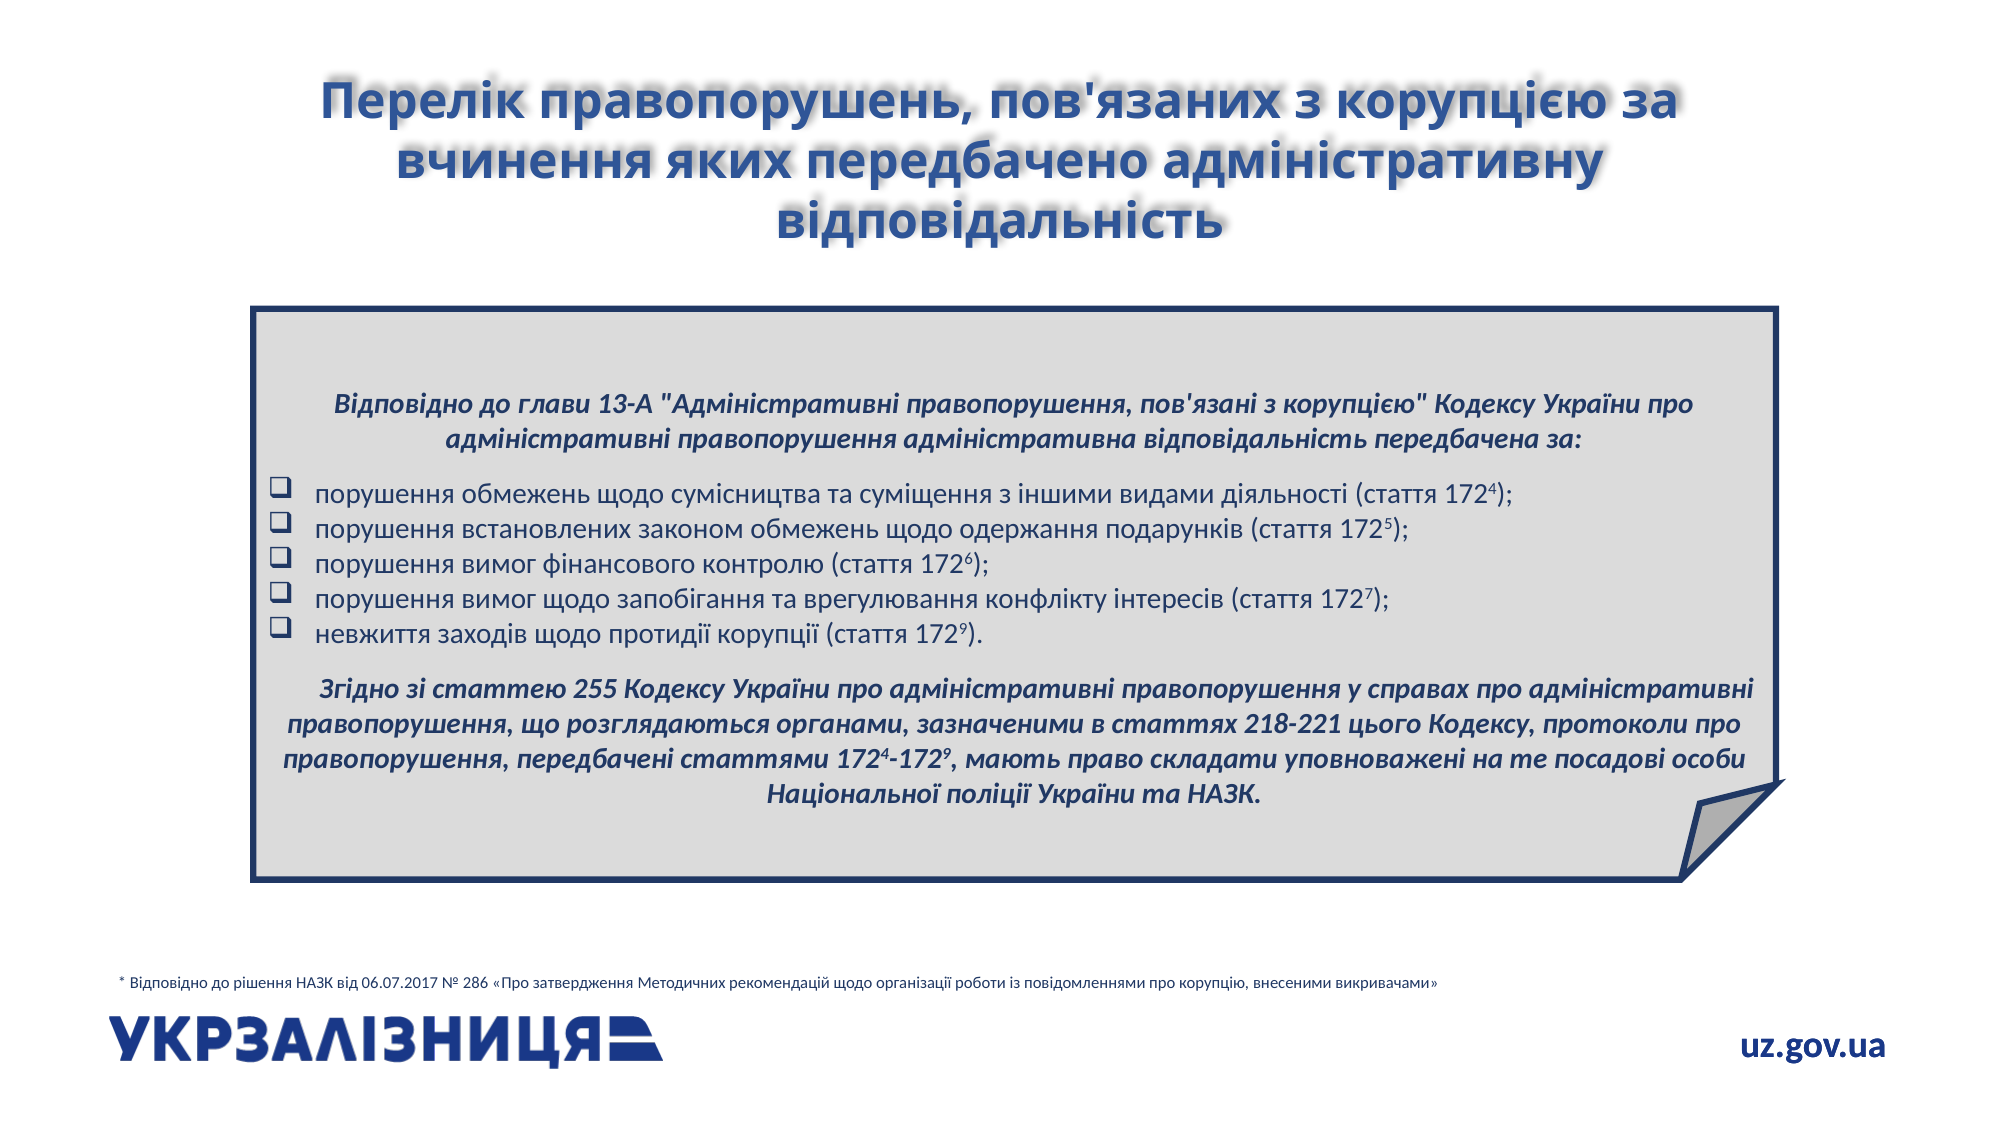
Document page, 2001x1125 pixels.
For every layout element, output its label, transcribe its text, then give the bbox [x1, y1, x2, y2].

picture [108, 1015, 663, 1071]
text_box Перелік правопорушень, пов'язаних з корупцією за вчинення яких передбачено адміністративну відповідальність [280, 60, 1720, 256]
text_box Відповідно до глави 13-А "Адміністративні правопорушення, пов'язані з корупцією" Кодексу України про адміністративні правопорушення адміністративна відповідальність передбачена за: порушення обмежень щодо сумісництва та суміщення з іншими видами діяльності (стаття 1724); порушення встановлених законом обмежень щодо одержання подарунків (стаття 1725); порушення вимог фінансового контролю (стаття 1726); порушення вимог щодо запобігання та врегулювання конфлікту інтересів (стаття 1727); невжиття заходів щодо протидії корупції (стаття 1729). Згідно зі статтею 255 Кодексу України про адміністративні правопорушення у справах про адміністративні правопорушення, що розглядаються органами, зазначеними в статтях 218-221 цього Кодексу, протоколи про правопорушення, передбачені статтями 1724-1729, мають право складати уповноважені на те посадові особи Національної поліції України та НАЗК. [252, 307, 1780, 881]
text_box * Відповідно до рішення НАЗК від 06.07.2017 № 286 «Про затвердження Методичних рекомендацій щодо організації роботи із повідомленнями про корупцію, внесеними викривачами» [103, 964, 1466, 999]
